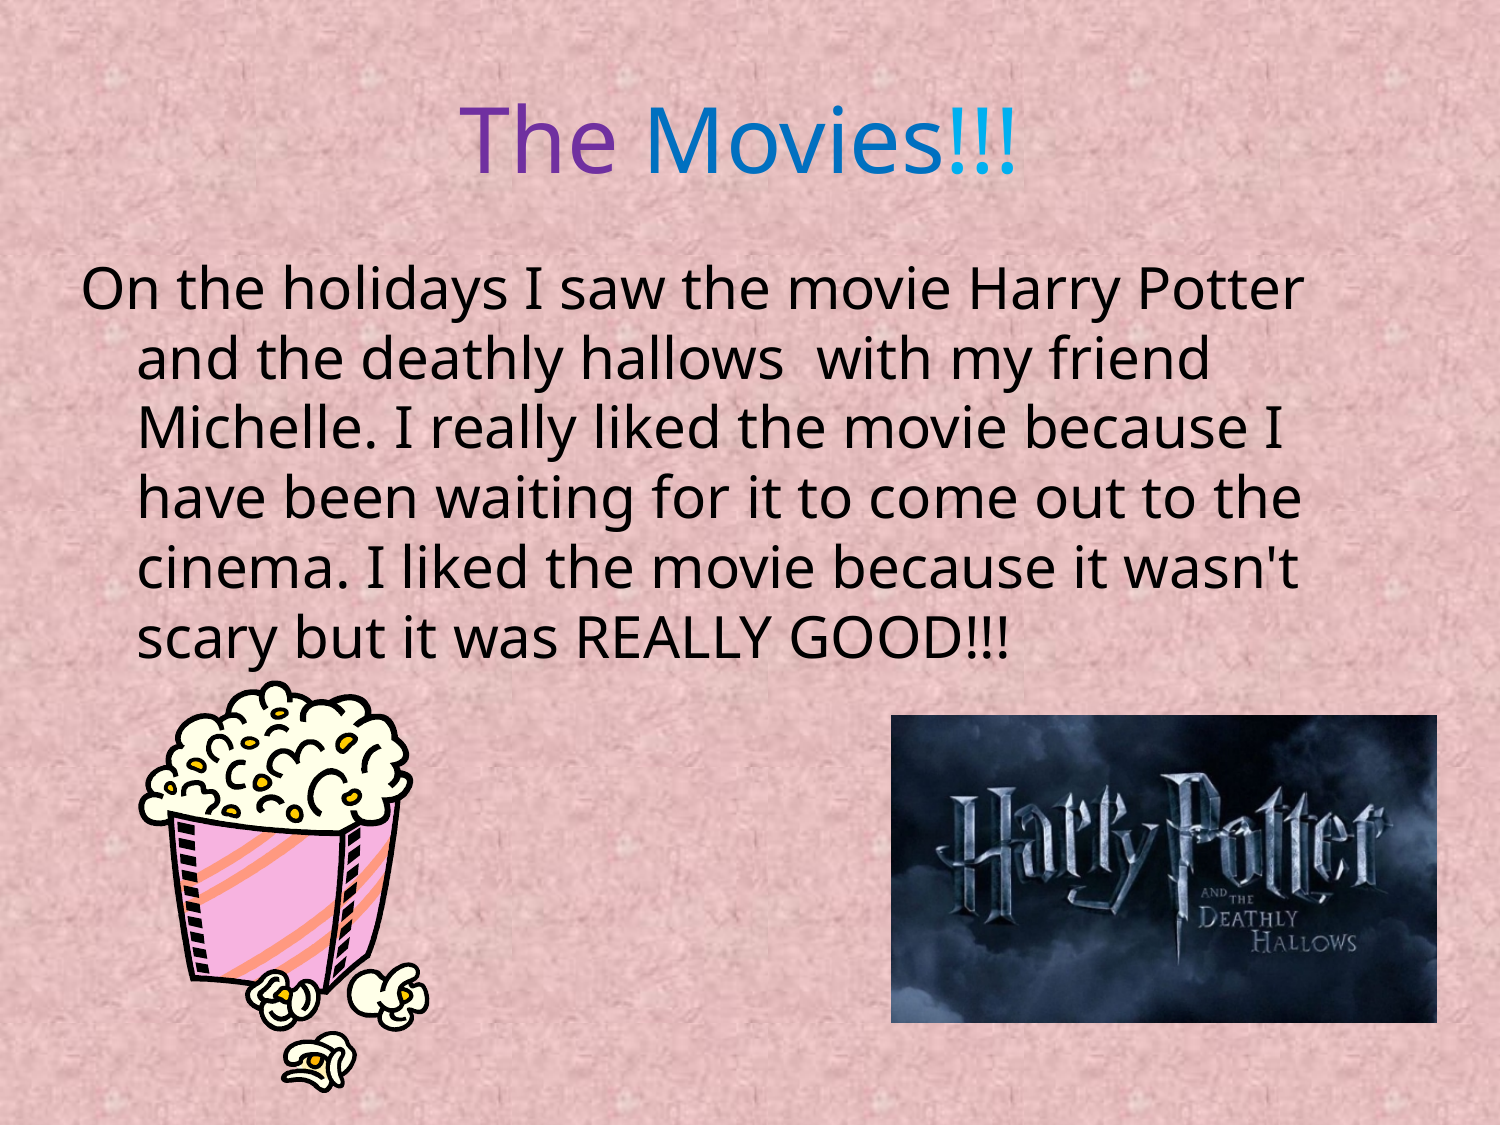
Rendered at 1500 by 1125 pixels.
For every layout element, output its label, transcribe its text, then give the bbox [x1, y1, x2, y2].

picture [0, 0, 1500, 1125]
list On the holidays I saw the movie Harry Potter and the deathly hallows with my friend Michelle. I really liked the movie because I have been waiting for it to come out to the cinema. I liked the movie because it wasn't scary but it was REALLY GOOD!!! [64, 243, 1415, 986]
title The Movies!!! [64, 42, 1415, 231]
